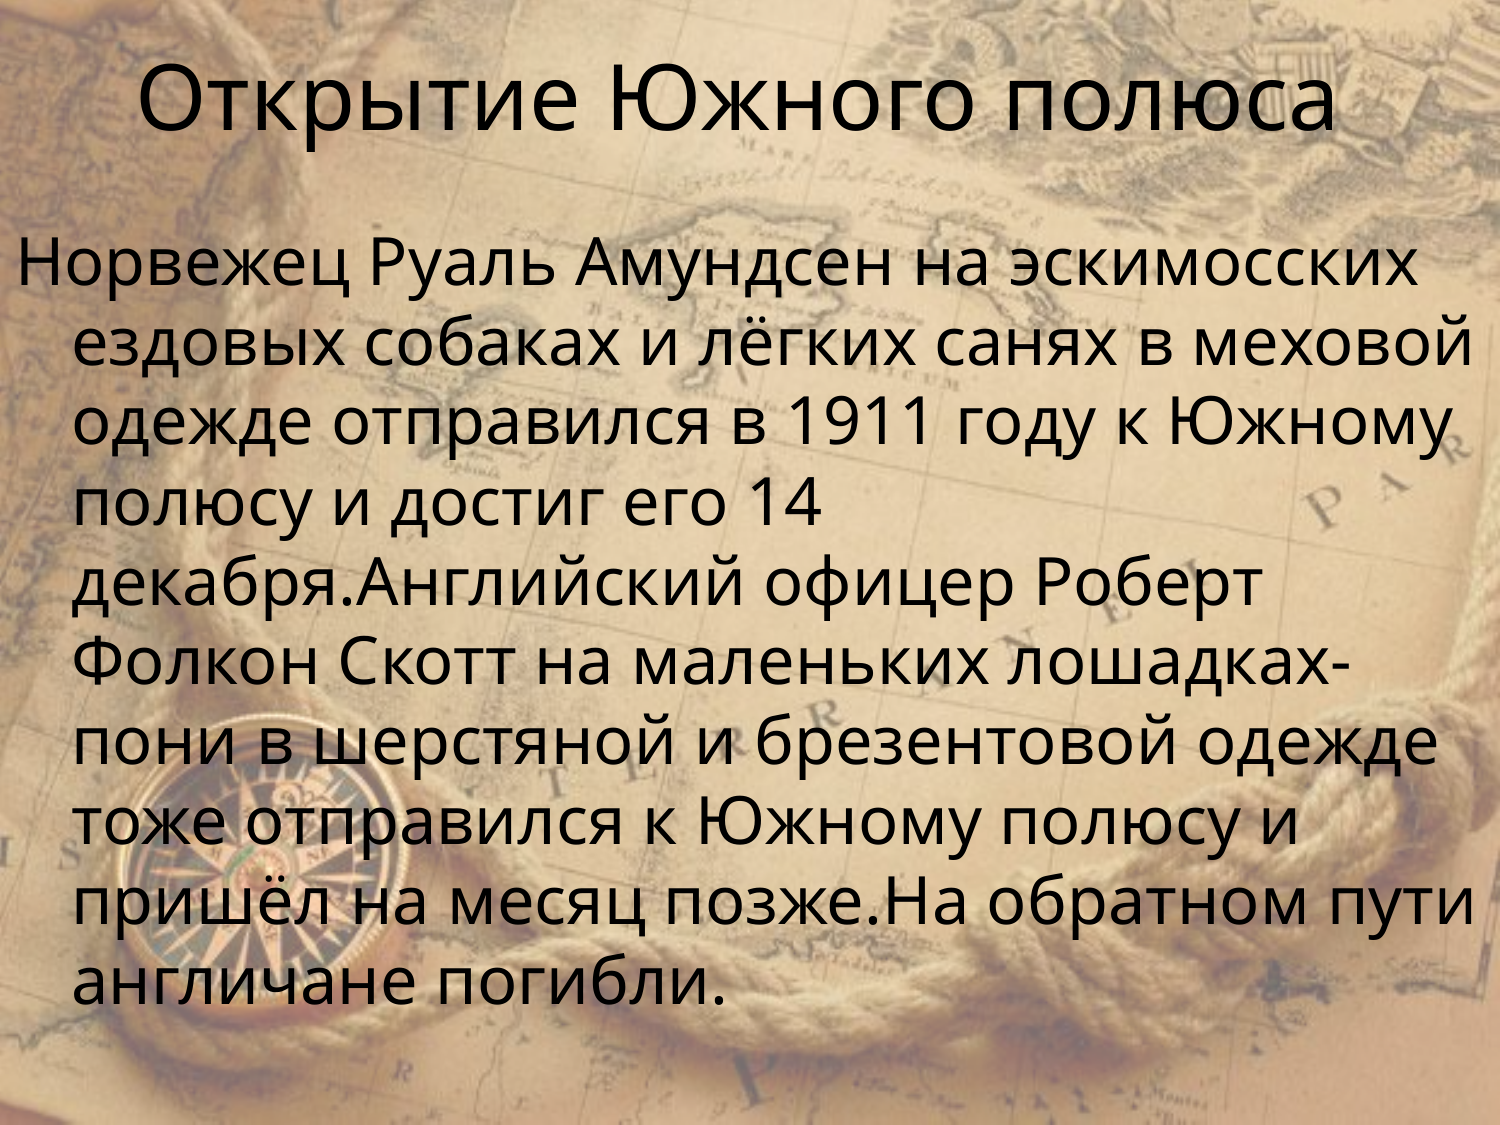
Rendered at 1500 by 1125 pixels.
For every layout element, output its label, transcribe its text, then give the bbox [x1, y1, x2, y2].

list Норвежец Руаль Амундсен на эскимосских ездовых собаках и лёгких санях в меховой одежде отправился в 1911 году к Южному полюсу и достиг его 14 декабря.Английский офицер Роберт Фолкон Скотт на маленьких лошадках-пони в шерстяной и брезентовой одежде тоже отправился к Южному полюсу и пришёл на месяц позже.На обратном пути англичане погибли. [0, 210, 1500, 1125]
title Открытие Южного полюса [0, 0, 1500, 188]
